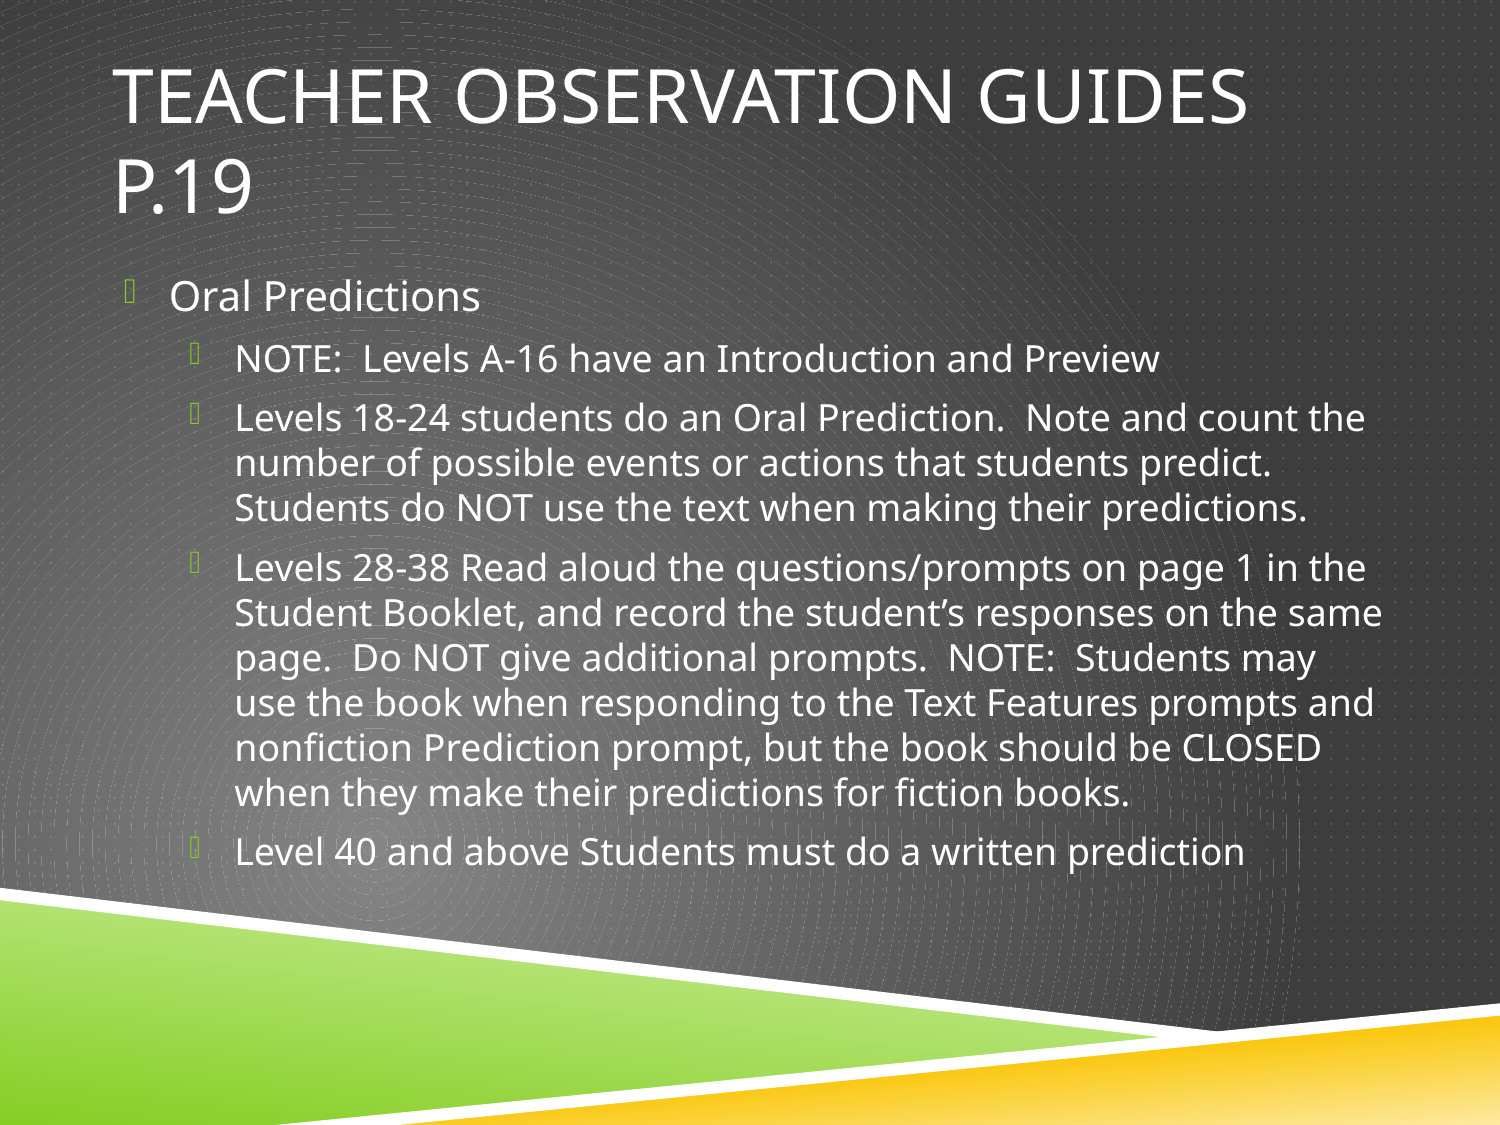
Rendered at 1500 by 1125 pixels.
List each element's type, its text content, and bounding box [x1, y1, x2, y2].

title Teacher Observation Guides p.19 [112, 45, 1388, 233]
list Oral Predictions NOTE: Levels A-16 have an Introduction and Preview Levels 18-24 students do an Oral Prediction. Note and count the number of possible events or actions that students predict. Students do NOT use the text when making their predictions. Levels 28-38 Read aloud the questions/prompts on page 1 in the Student Booklet, and record the student’s responses on the same page. Do NOT give additional prompts. NOTE: Students may use the book when responding to the Text Features prompts and nonfiction Prediction prompt, but the book should be CLOSED when they make their predictions for fiction books. Level 40 and above Students must do a written prediction [112, 262, 1388, 1023]
